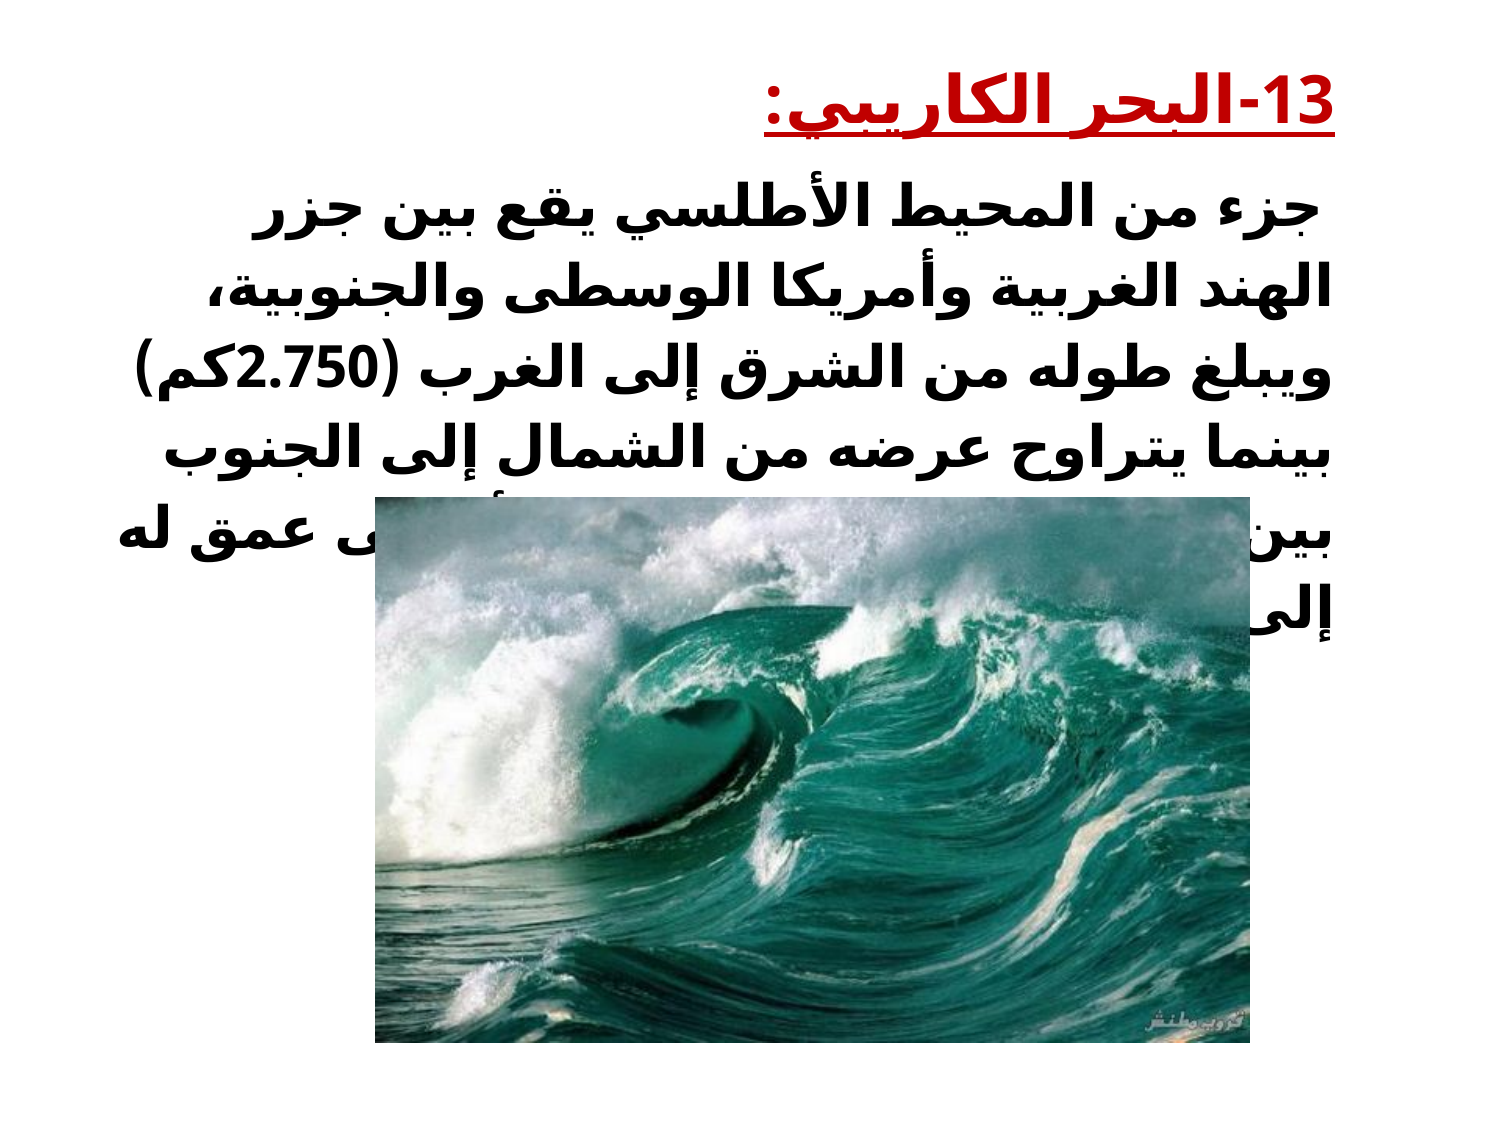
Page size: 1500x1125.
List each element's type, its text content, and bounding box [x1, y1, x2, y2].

text_box 13-البحر الكاريبي: جزء من المحيط الأطلسي يقع بين جزر الهند الغربية وأمريكا الوسطى والجنوبية، ويبلغ طوله من الشرق إلى الغرب (2.750كم) بينما يتراوح عرضه من الشمال إلى الجنوب بين (800) و (1.300 كم)، ويصل أقصى عمق له إلى (7.535م [87, 37, 1350, 648]
picture [374, 497, 1251, 1043]
